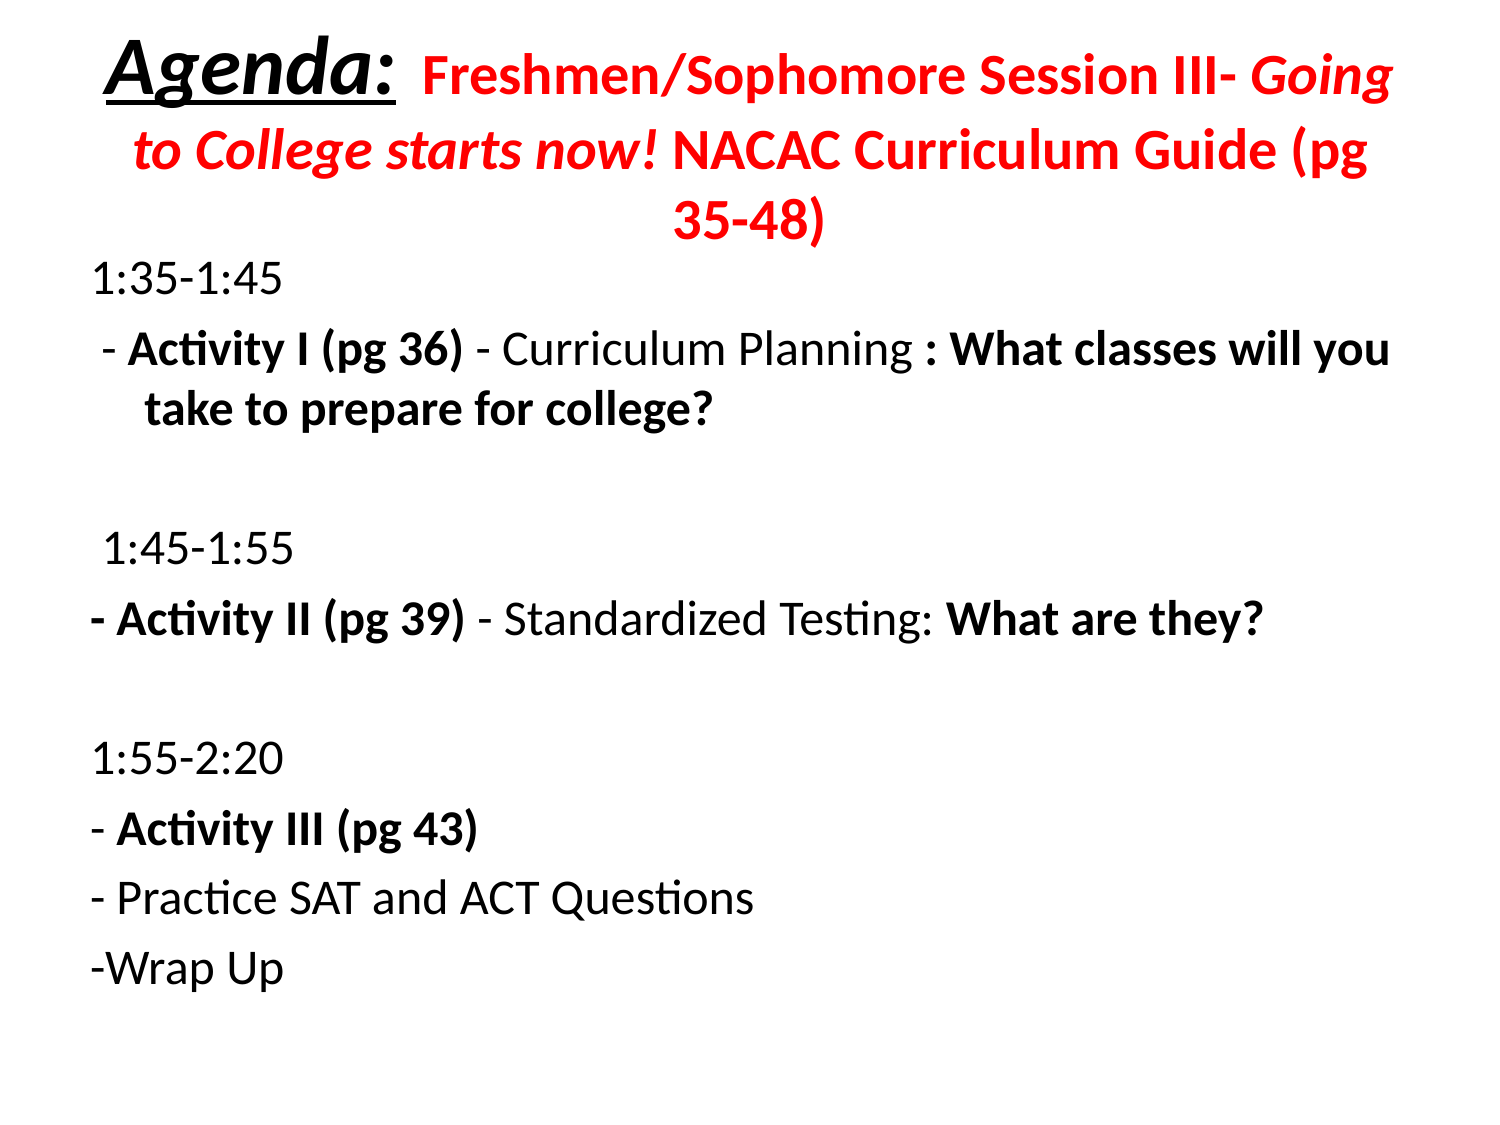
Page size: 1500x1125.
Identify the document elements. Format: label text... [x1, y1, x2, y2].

list 1:35-1:45 - Activity I (pg 36) - Curriculum Planning : What classes will you take to prepare for college? 1:45-1:55 - Activity II (pg 39) - Standardized Testing: What are they? 1:55-2:20 - Activity III (pg 43) - Practice SAT and ACT Questions -Wrap Up [75, 237, 1425, 1005]
title Agenda: Freshmen/Sophomore Session III- Going to College starts now! NACAC Curriculum Guide (pg 35-48) [75, 0, 1425, 237]
